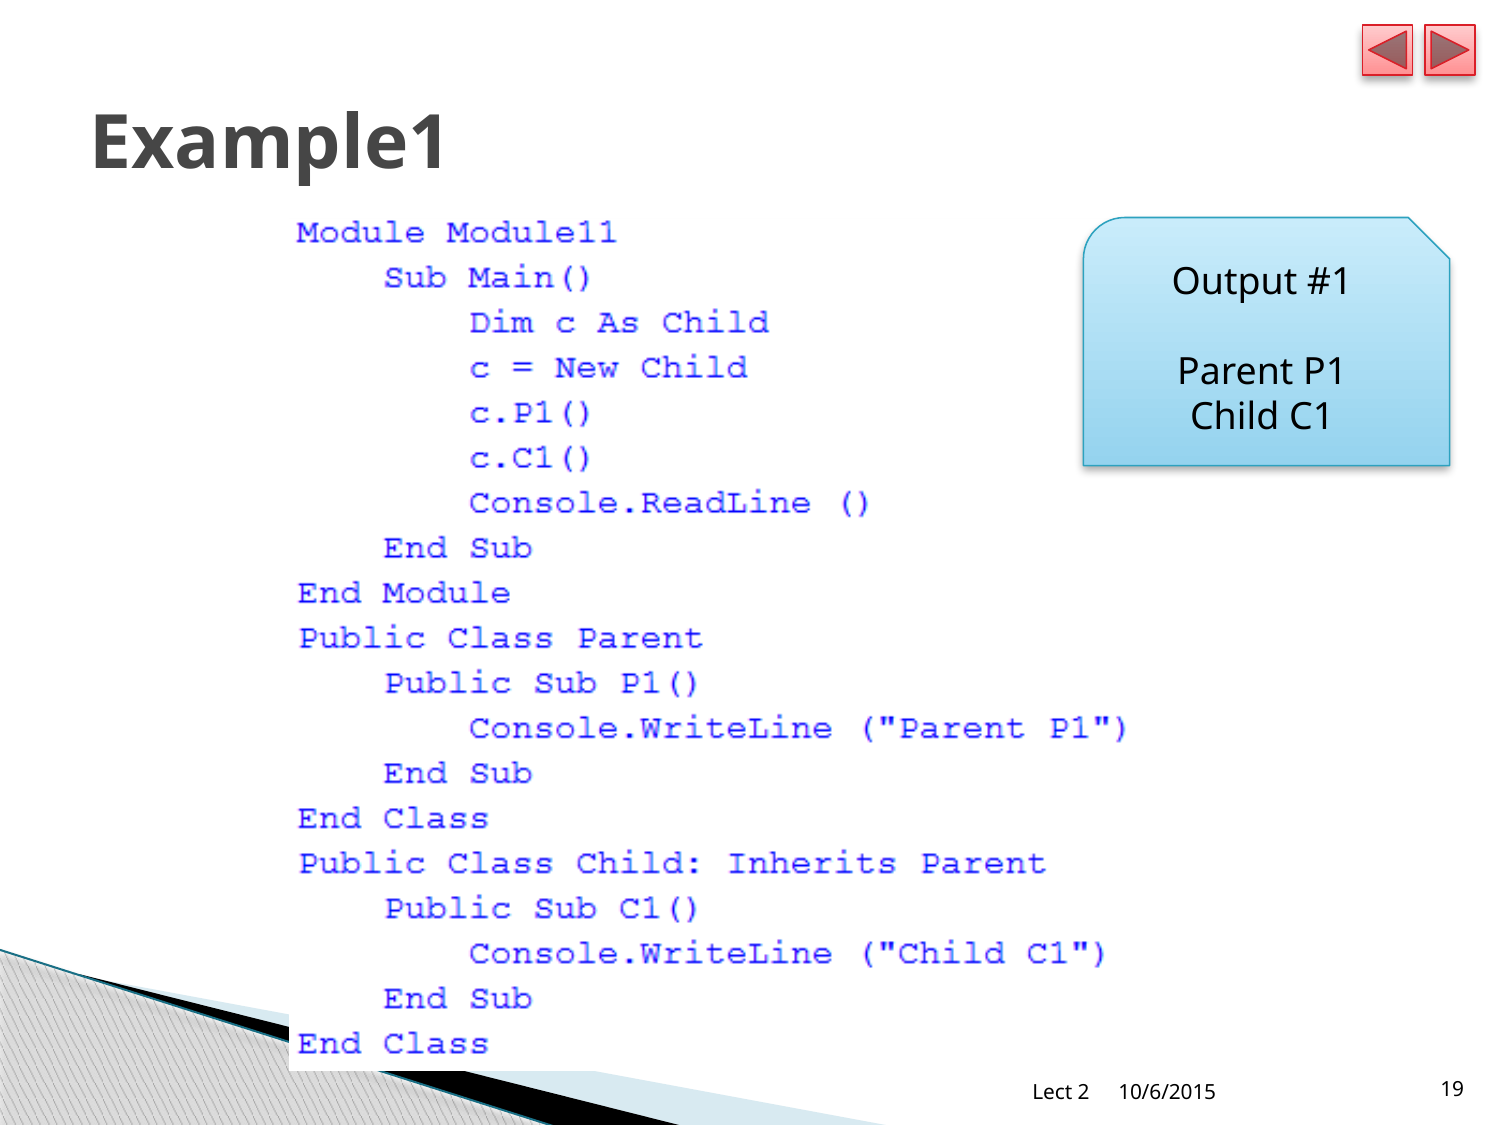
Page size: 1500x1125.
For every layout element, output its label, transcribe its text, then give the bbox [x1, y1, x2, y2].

title Example1 [75, 45, 1425, 233]
slide_number 19 [1418, 1051, 1479, 1112]
text_box Output #1 Parent P1 Child C1 [1120, 216, 1451, 467]
footer Lect 2 [650, 1081, 1105, 1112]
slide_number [1105, 1051, 1418, 1112]
picture [288, 217, 1235, 1071]
